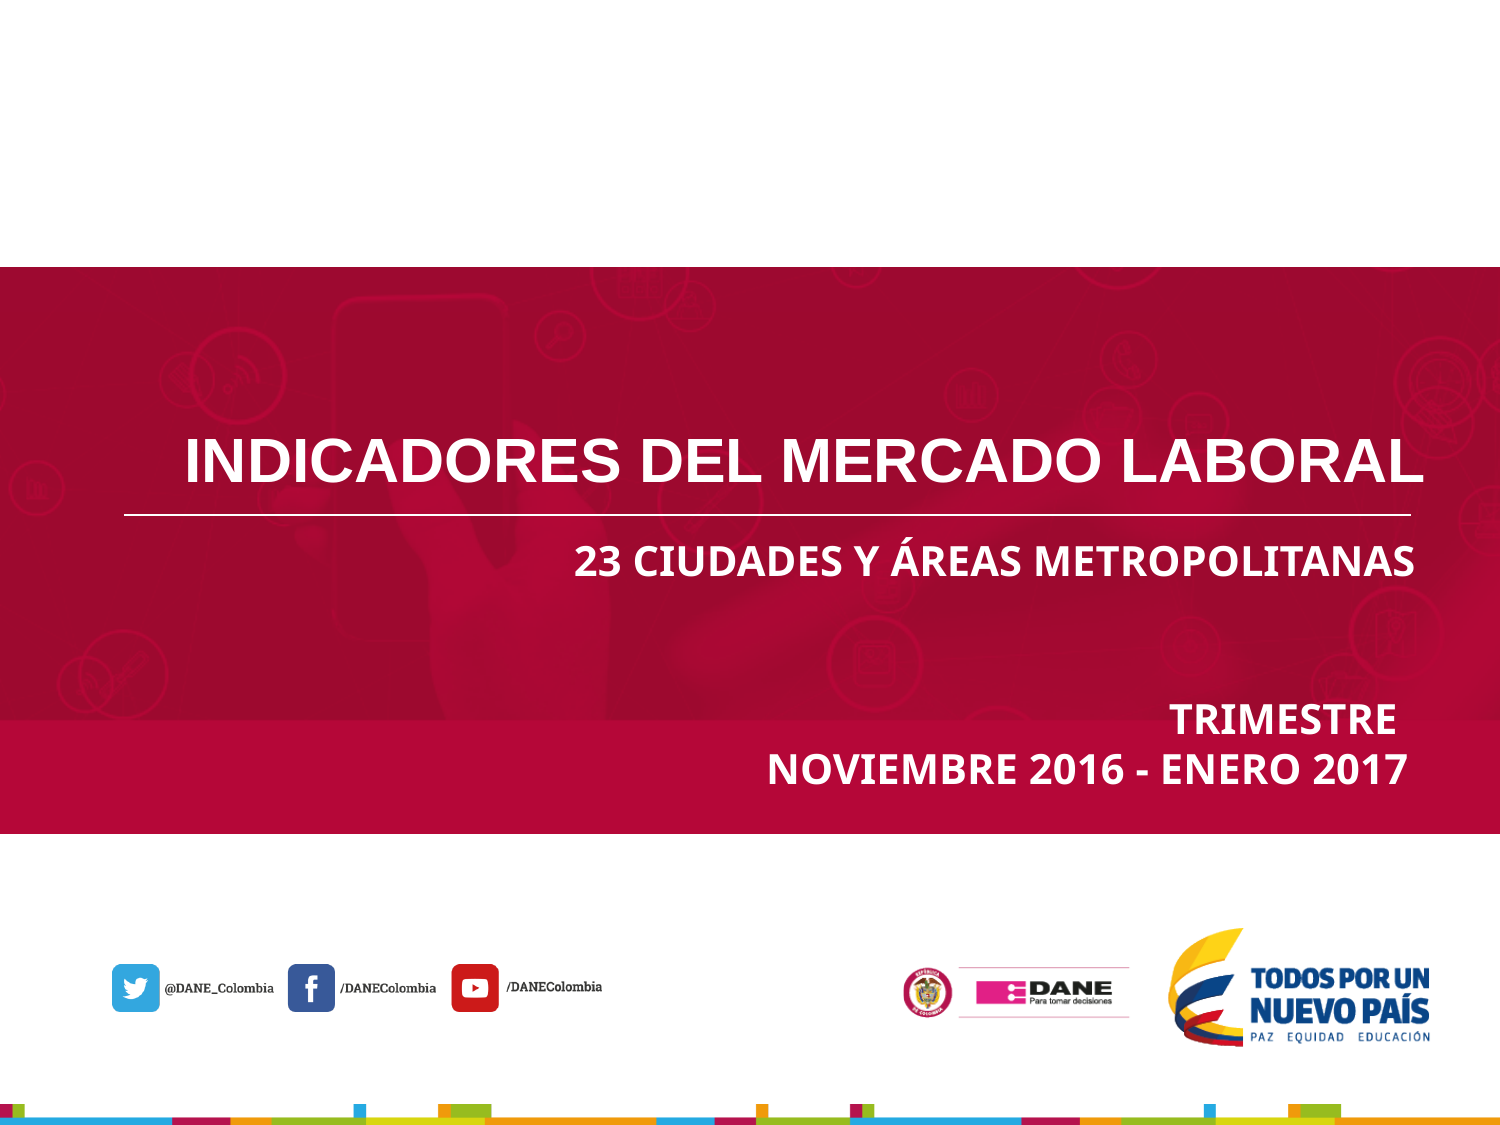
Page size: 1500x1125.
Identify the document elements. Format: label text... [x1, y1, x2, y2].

text_box 23 CIUDADES Y ÁREAS METROPOLITANAS [324, 527, 1424, 592]
text_box INDICADORES DEL MERCADO LABORAL [160, 412, 1436, 503]
picture [0, 267, 1500, 834]
picture [0, 1104, 1500, 1125]
picture [112, 964, 602, 1012]
picture [903, 928, 1455, 1047]
text_box TRIMESTRE NOVIEMBRE 2016 - ENERO 2017 [560, 597, 1424, 801]
